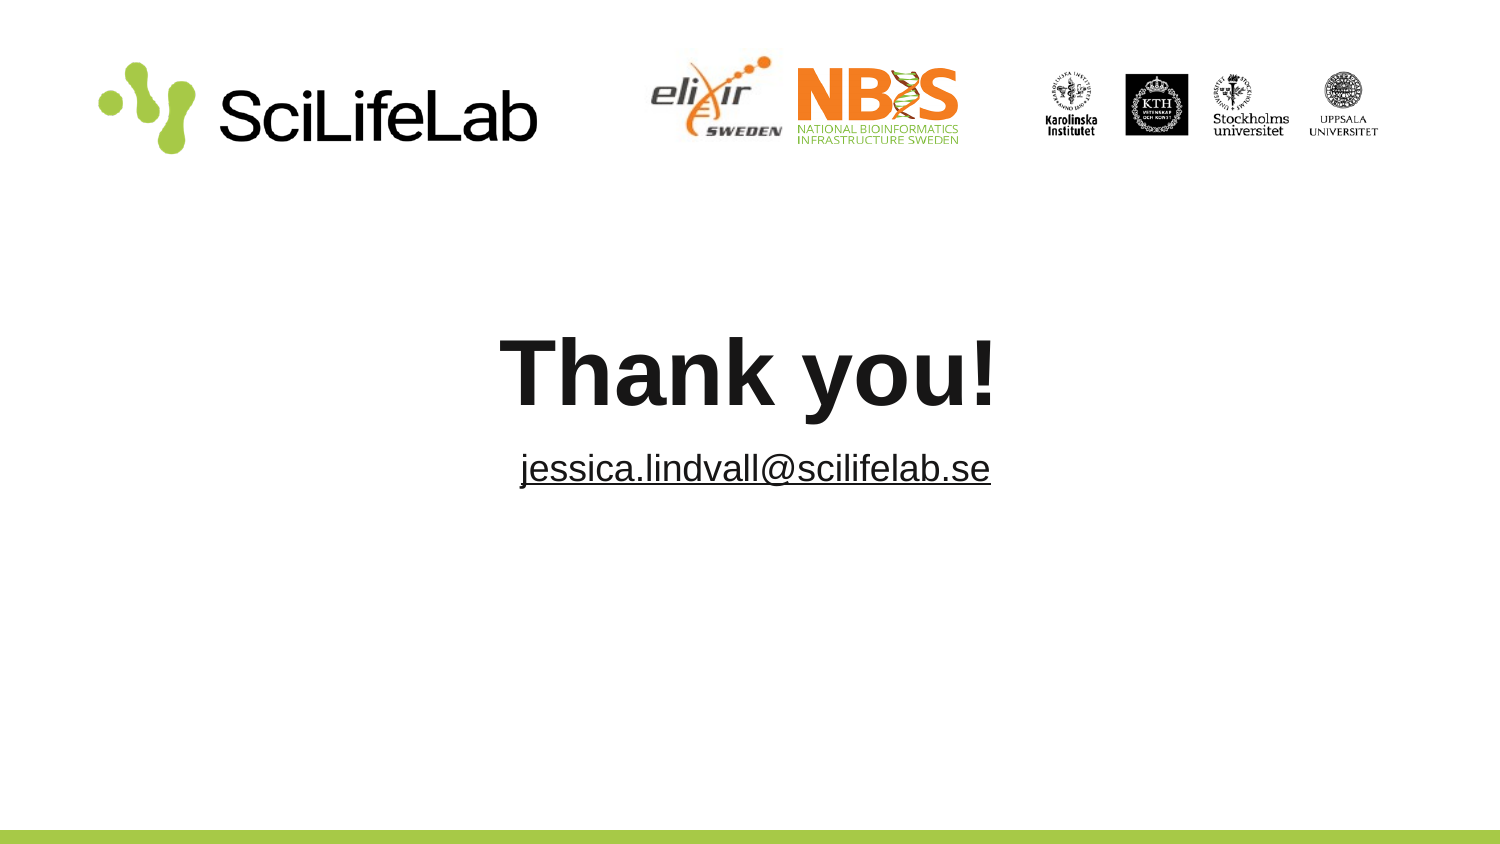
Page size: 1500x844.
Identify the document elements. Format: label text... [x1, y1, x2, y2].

picture [613, 48, 959, 144]
picture [95, 59, 540, 157]
picture [1020, 59, 1397, 155]
title Thank you! [187, 154, 1313, 432]
subtitle jessica.lindvall@scilifelab.se [187, 443, 1313, 647]
